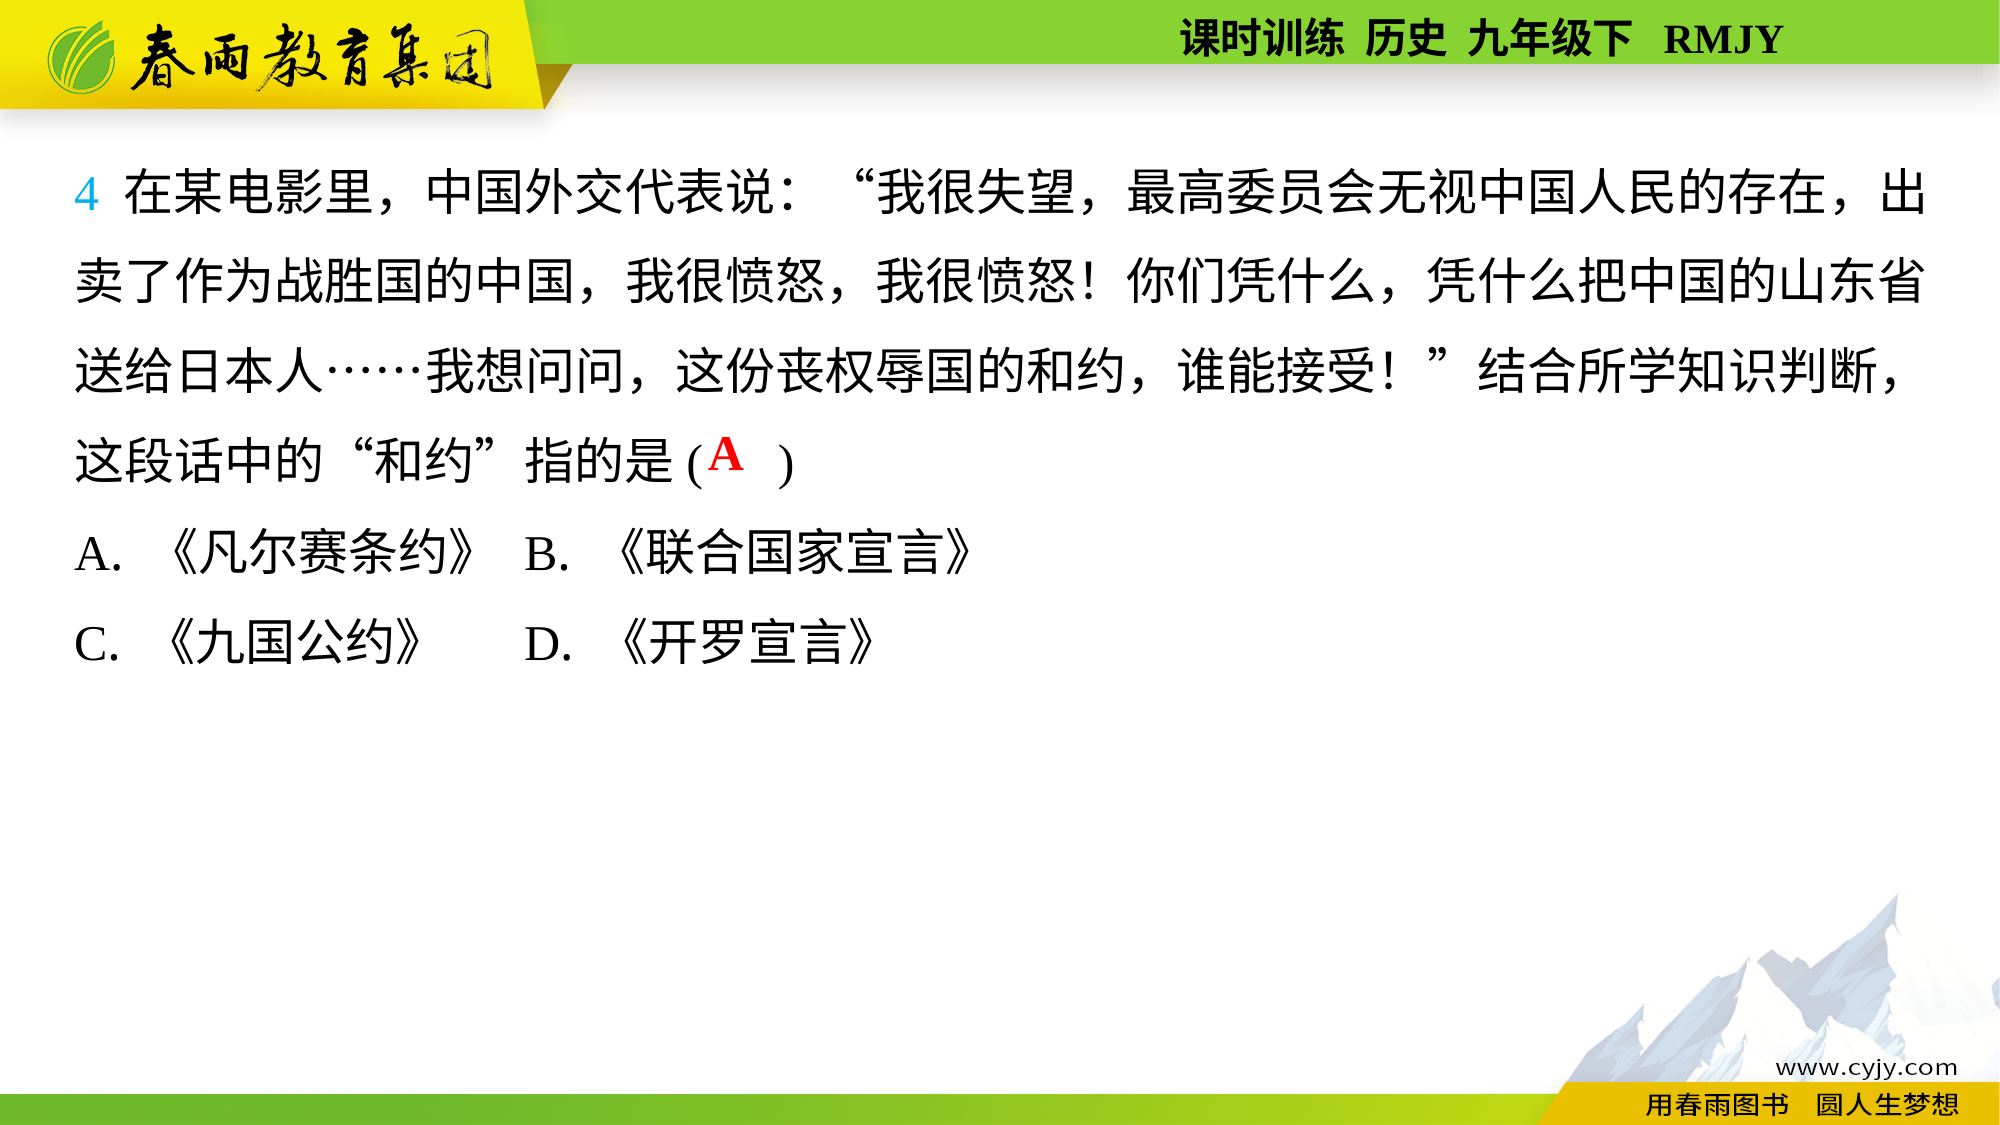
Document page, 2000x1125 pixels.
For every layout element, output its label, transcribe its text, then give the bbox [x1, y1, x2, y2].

text_box A [693, 413, 759, 488]
picture [0, 0, 2000, 1125]
list 4 在某电影里，中国外交代表说：“我很失望，最高委员会无视中国人民的存在，出卖了作为战胜国的中国，我很愤怒，我很愤怒！你们凭什么，凭什么把中国的山东省送给日本人……我想问问，这份丧权辱国的和约，谁能接受！”结合所学知识判断，这段话中的“和约”指的是( ) A. 《凡尔赛条约》 B. 《联合国家宣言》 C. 《九国公约》 D. 《开罗宣言》 [59, 122, 1944, 672]
